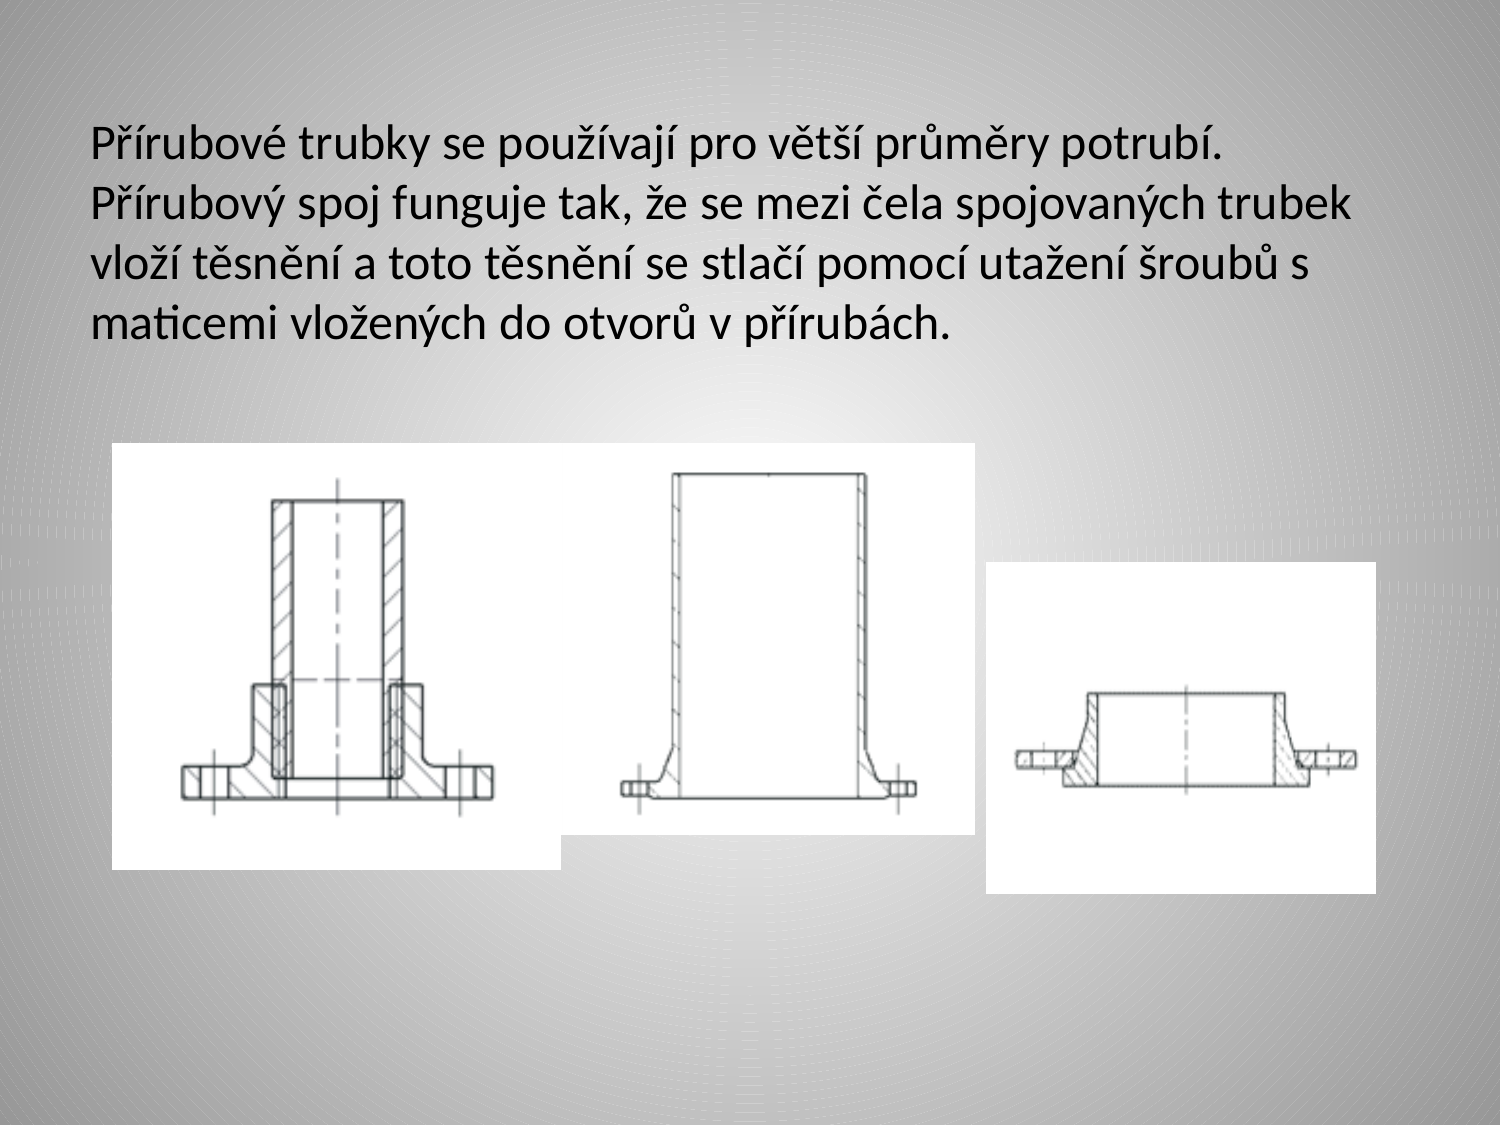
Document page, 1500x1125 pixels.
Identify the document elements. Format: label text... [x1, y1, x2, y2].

list Přírubové trubky se používají pro větší průměry potrubí. Přírubový spoj funguje tak, že se mezi čela spojovaných trubek vloží těsnění a toto těsnění se stlačí pomocí utažení šroubů s maticemi vložených do otvorů v přírubách. [75, 101, 1425, 1005]
picture [111, 443, 975, 870]
picture [985, 562, 1377, 894]
